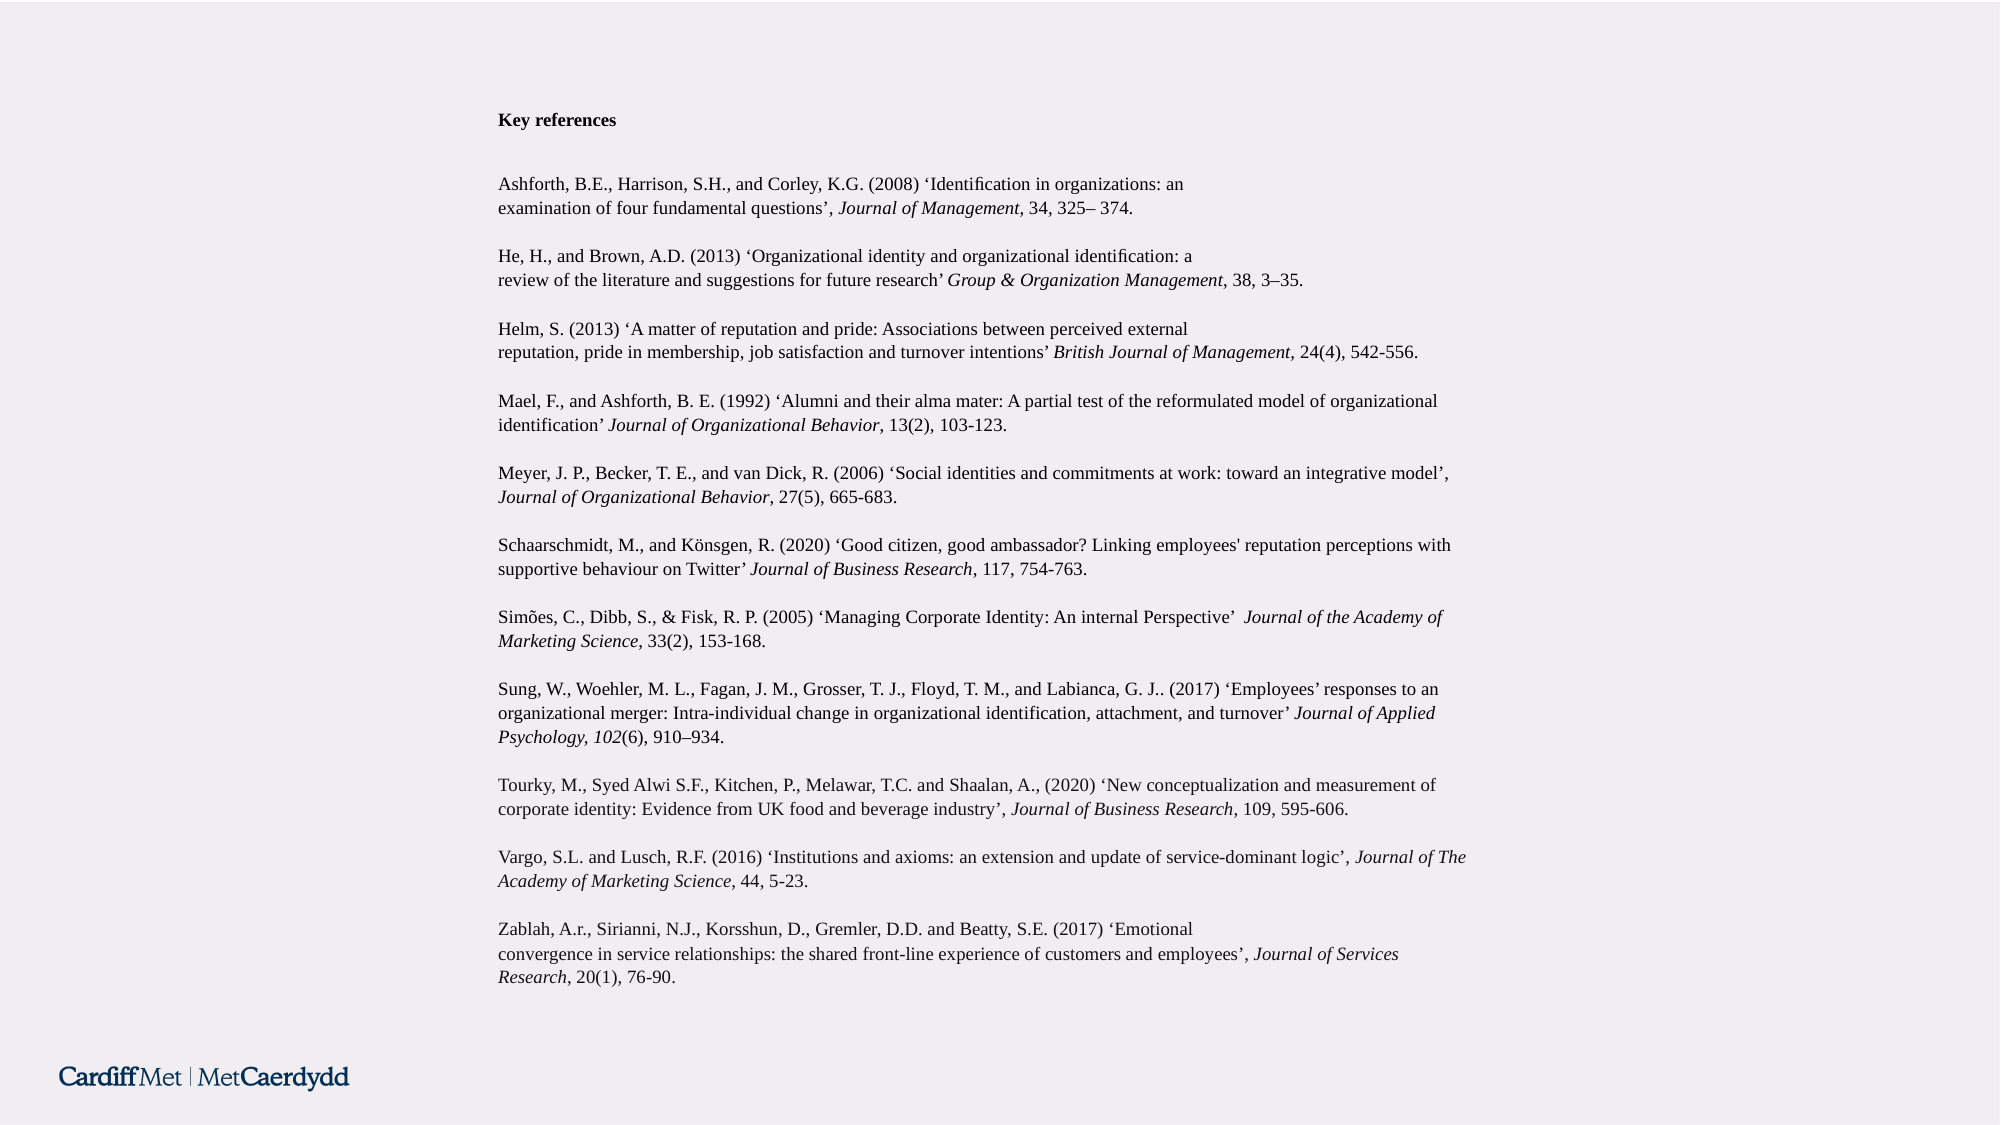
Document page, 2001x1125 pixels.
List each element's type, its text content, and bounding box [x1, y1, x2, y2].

picture [0, 2, 2000, 1125]
text_box Key references Ashforth, B.E., Harrison, S.H., and Corley, K.G. (2008) ‘Identiﬁcation in organizations: an examination of four fundamental questions’, Journal of Management, 34, 325– 374. He, H., and Brown, A.D. (2013) ‘Organizational identity and organizational identiﬁcation: a review of the literature and suggestions for future research’ Group & Organization Management, 38, 3–35. Helm, S. (2013) ‘A matter of reputation and pride: Associations between perceived external reputation, pride in membership, job satisfaction and turnover intentions’ British Journal of Management, 24(4), 542-556. Mael, F., and Ashforth, B. E. (1992) ‘Alumni and their alma mater: A partial test of the reformulated model of organizational identification’ Journal of Organizational Behavior, 13(2), 103-123. Meyer, J. P., Becker, T. E., and van Dick, R. (2006) ‘Social identities and commitments at work: toward an integrative model’, Journal of Organizational Behavior, 27(5), 665-683. Schaarschmidt, M., and Könsgen, R. (2020) ‘Good citizen, good ambassador? Linking employees' reputation perceptions with supportive behaviour on Twitter’ Journal of Business Research, 117, 754-763. Simões, C., Dibb, S., & Fisk, R. P. (2005) ‘Managing Corporate Identity: An internal Perspective’ Journal of the Academy of Marketing Science, 33(2), 153-168. Sung, W., Woehler, M. L., Fagan, J. M., Grosser, T. J., Floyd, T. M., and Labianca, G. J.. (2017) ‘Employees’ responses to an organizational merger: Intra-individual change in organizational identification, attachment, and turnover’ Journal of Applied Psychology, 102(6), 910–934. Tourky, M., Syed Alwi S.F., Kitchen, P., Melawar, T.C. and Shaalan, A., (2020) ‘New conceptualization and measurement of corporate identity: Evidence from UK food and beverage industry’, Journal of Business Research, 109, 595-606. Vargo, S.L. and Lusch, R.F. (2016) ‘Institutions and axioms: an extension and update of service-dominant logic’, Journal of The Academy of Marketing Science, 44, 5-23. Zablah, A.r., Sirianni, N.J., Korsshun, D., Gremler, D.D. and Beatty, S.E. (2017) ‘Emotional convergence in service relationships: the shared front-line experience of customers and employees’, Journal of Services Research, 20(1), 76-90. [483, 98, 1484, 996]
